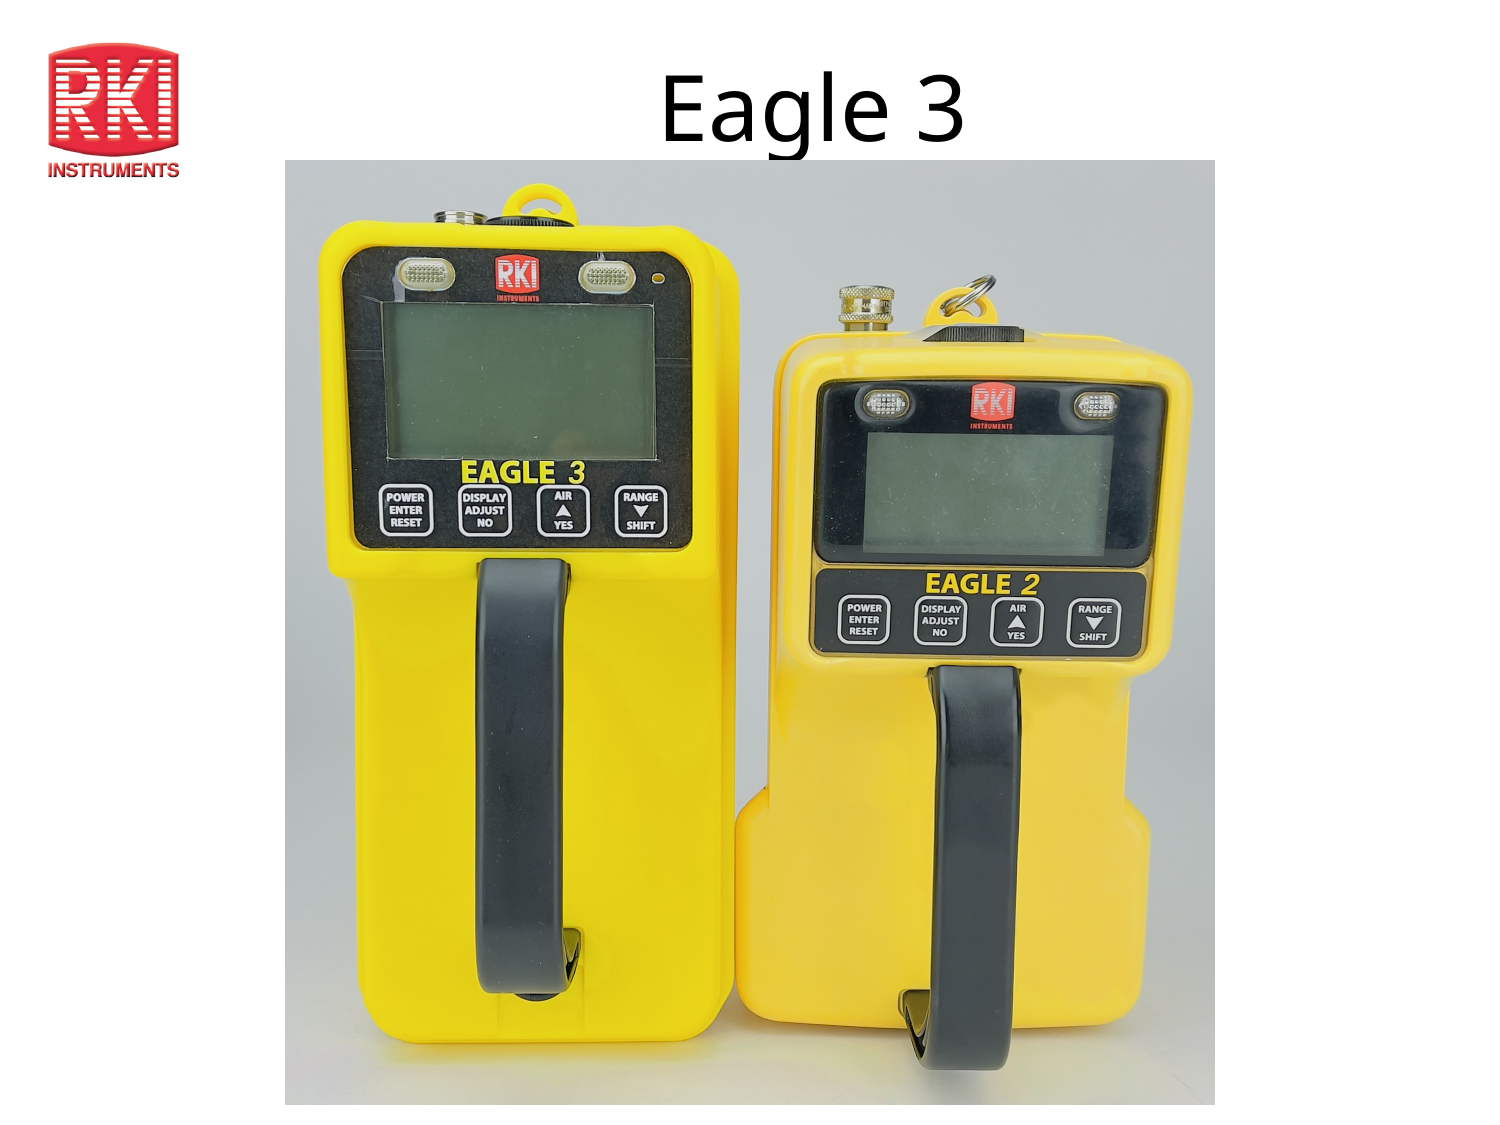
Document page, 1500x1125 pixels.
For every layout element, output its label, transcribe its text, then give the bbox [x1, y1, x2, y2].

picture [37, 37, 188, 184]
picture [285, 160, 1215, 1105]
title Eagle 3 [175, 49, 1451, 161]
